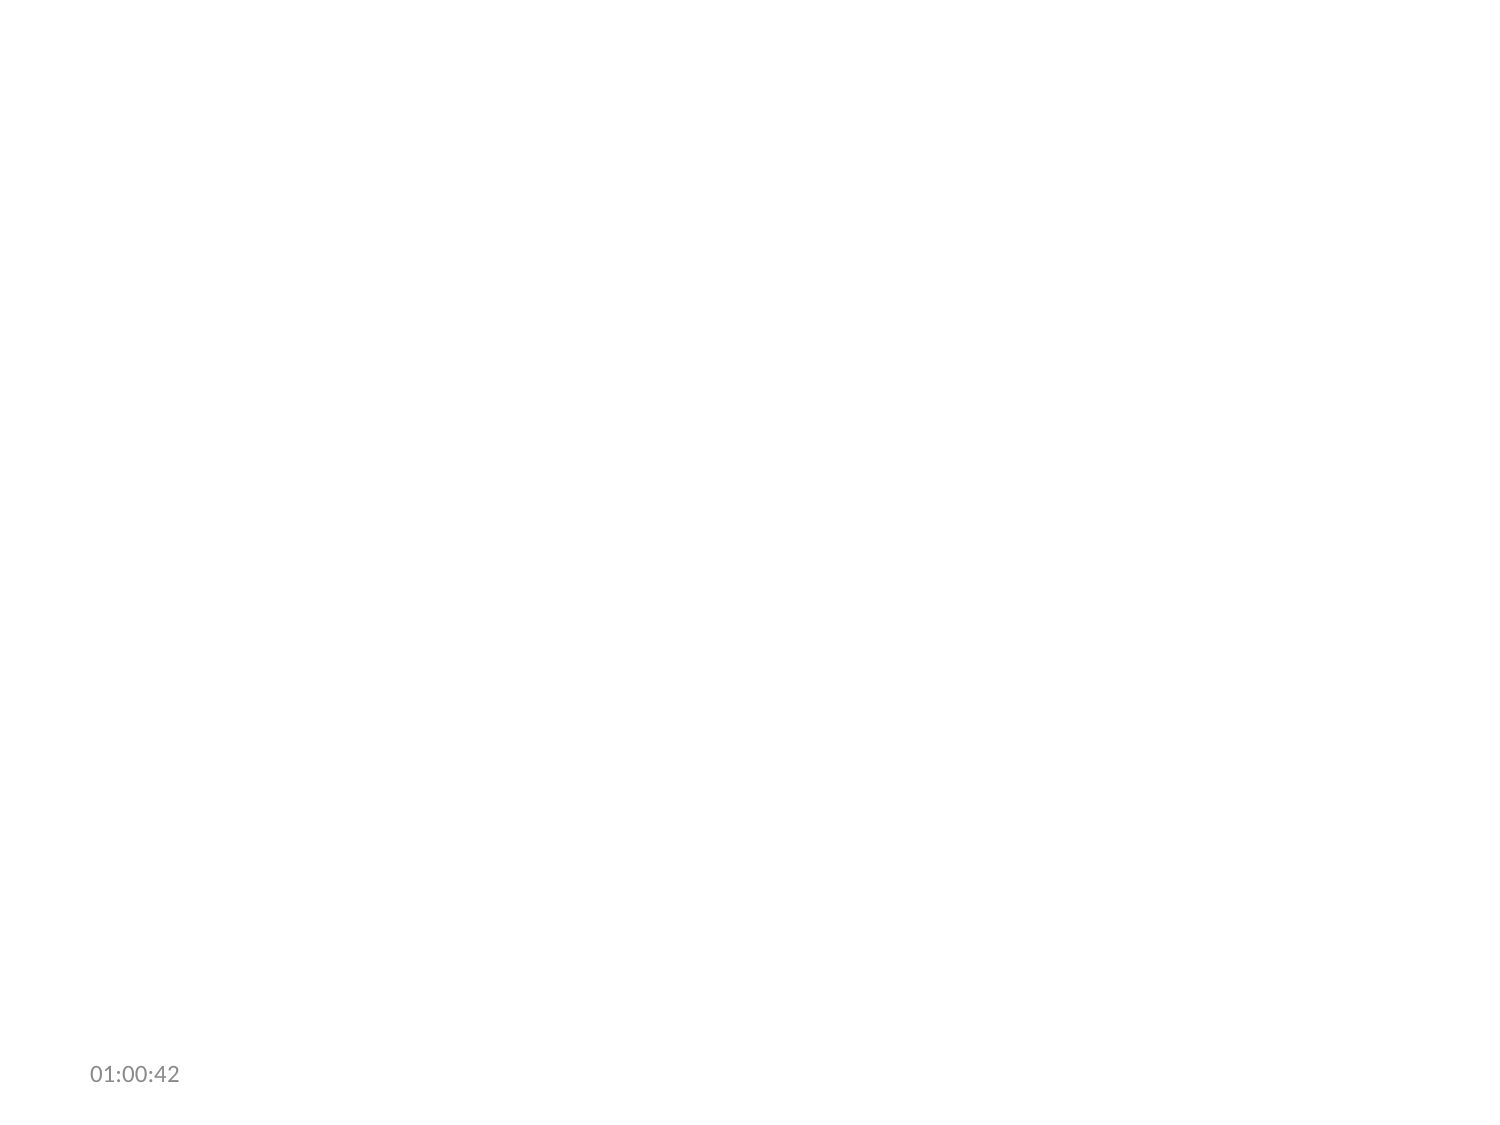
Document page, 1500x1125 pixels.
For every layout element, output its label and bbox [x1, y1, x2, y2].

slide_number [75, 1042, 425, 1103]
